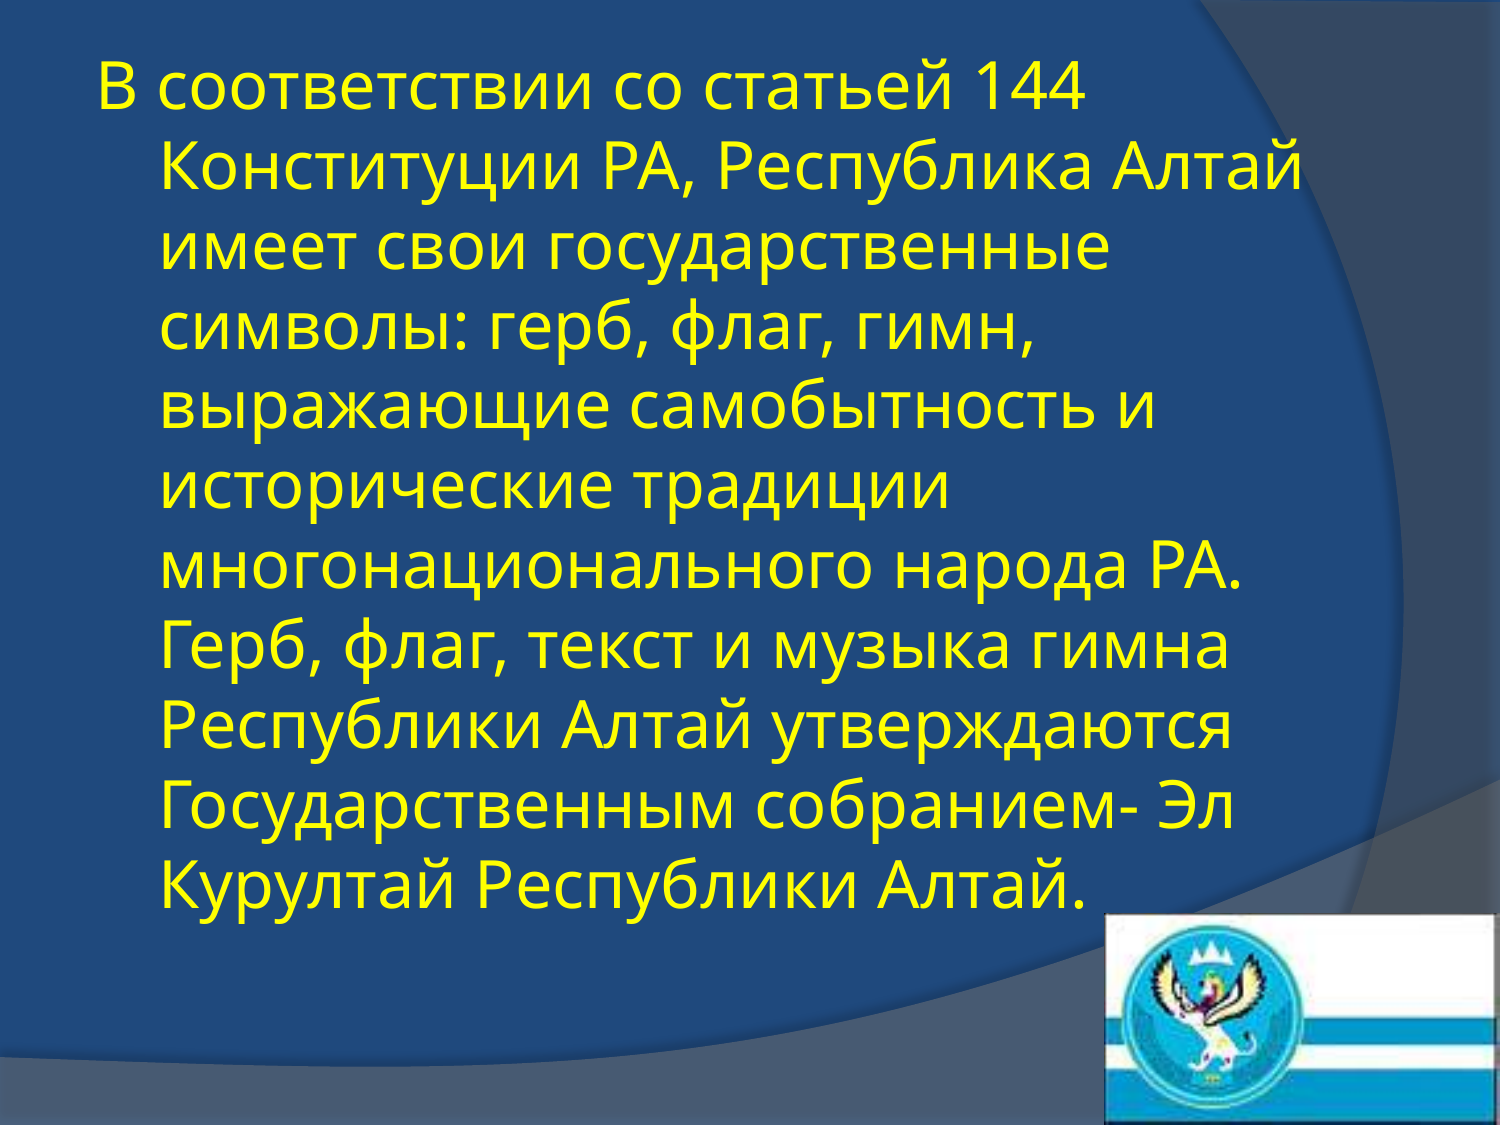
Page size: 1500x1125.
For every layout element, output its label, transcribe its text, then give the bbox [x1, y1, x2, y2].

list В соответствии со статьей 144 Конституции РА, Республика Алтай имеет свои государственные символы: герб, флаг, гимн, выражающие самобытность и исторические традиции многонационального народа РА. Герб, флаг, текст и музыка гимна Республики Алтай утверждаются Государственным собранием- Эл Курултай Республики Алтай. [75, 35, 1430, 1005]
picture [1104, 913, 1500, 1125]
